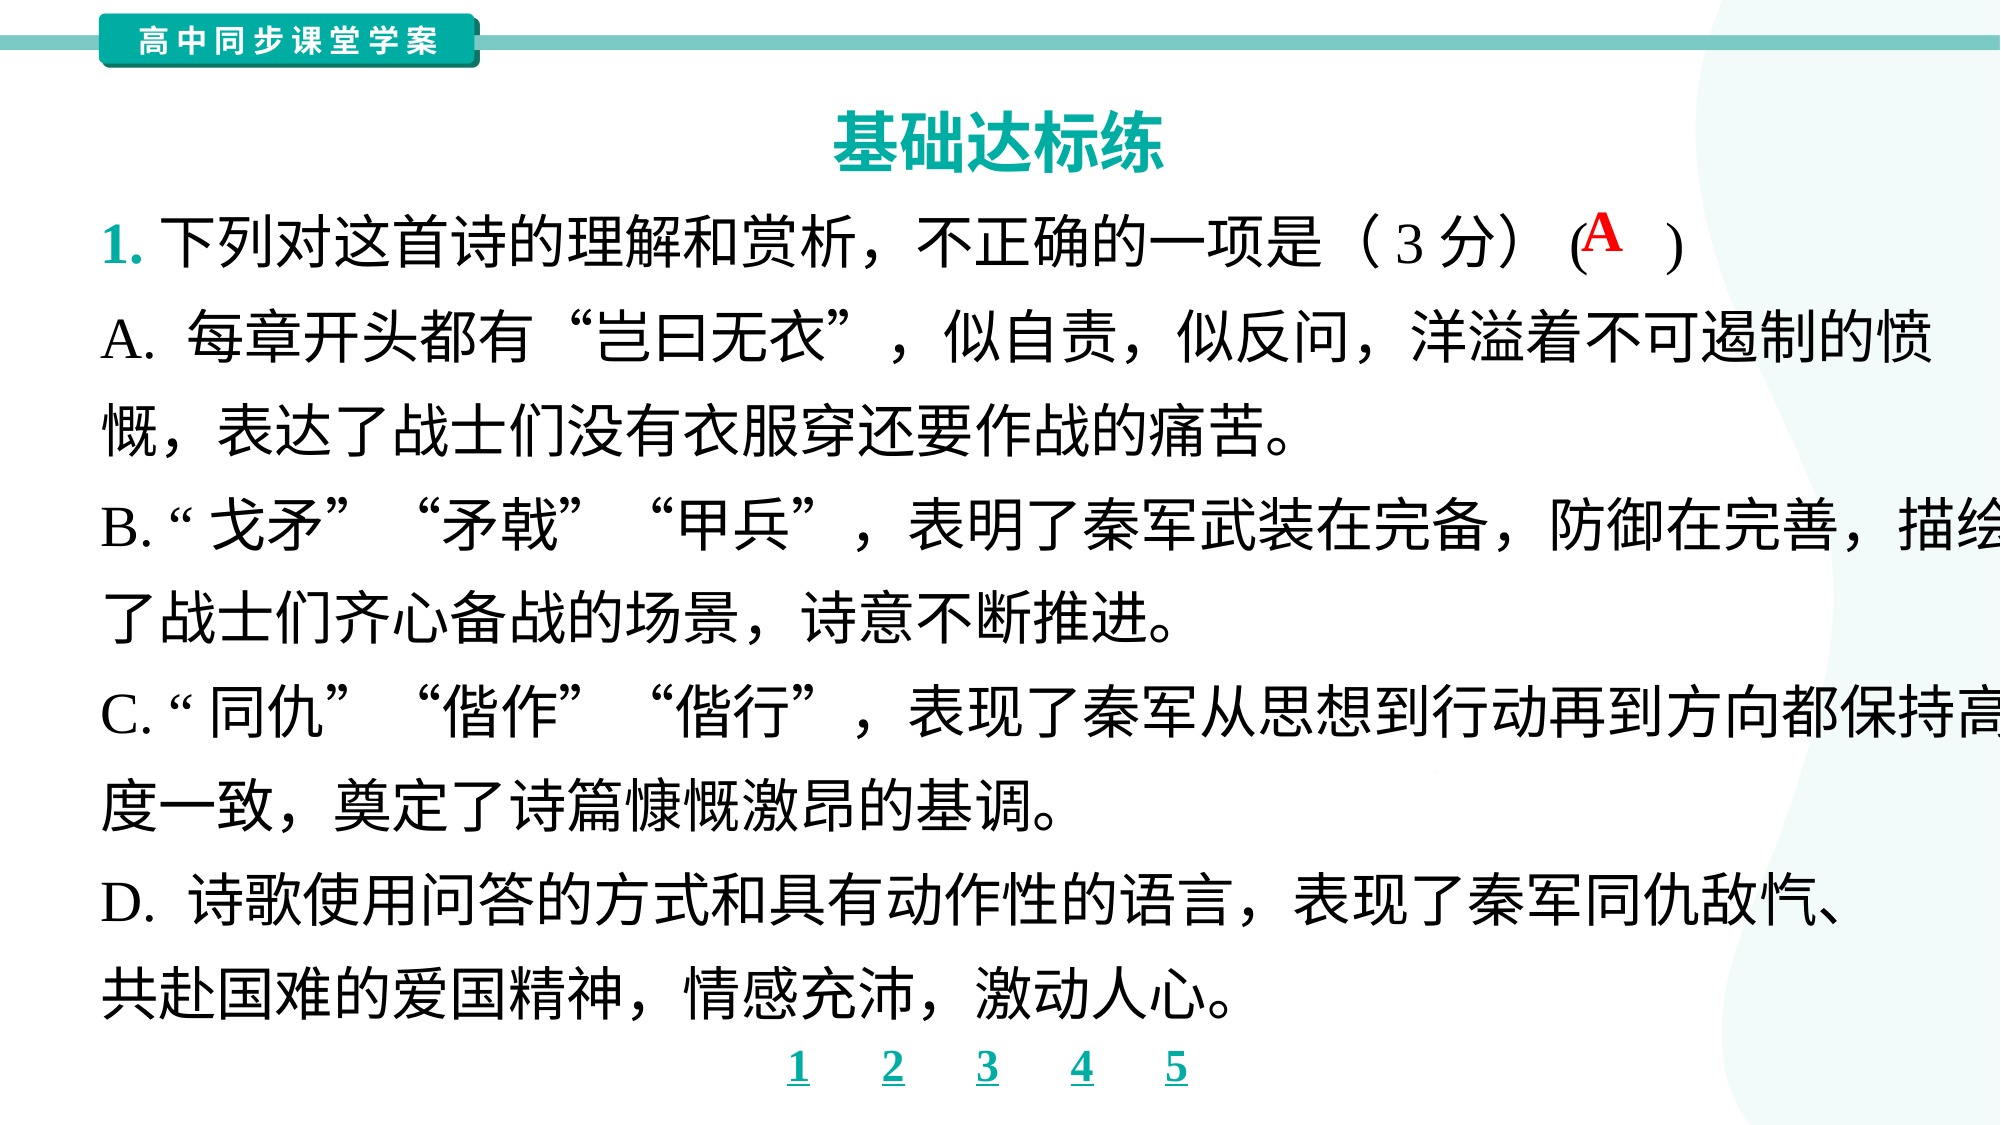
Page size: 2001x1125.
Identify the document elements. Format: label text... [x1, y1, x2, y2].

picture [0, 0, 2000, 1125]
text_box A [1560, 173, 1646, 264]
text_box A. 每章开头都有“岂曰无衣”，似自责，似反问，洋溢着不可遏制的愤 慨，表达了战士们没有衣服穿还要作战的痛苦。 B. “戈矛”“矛戟”“甲兵”，表明了秦军武装在完备，防御在完善，描绘 了战士们齐心备战的场景，诗意不断推进。 C. “同仇”“偕作”“偕行”，表现了秦军从思想到行动再到方向都保持高 度一致，奠定了诗篇慷慨激昂的基调。 D. 诗歌使用问答的方式和具有动作性的语言，表现了秦军同仇敌忾、 共赴国难的爱国精神，情感充沛，激动人心。 [100, 276, 1899, 1027]
text_box 1.下列对这首诗的理解和赏析，不正确的一项是（3分）( ) [100, 183, 1899, 275]
text_box 基础达标练 [100, 76, 1899, 182]
